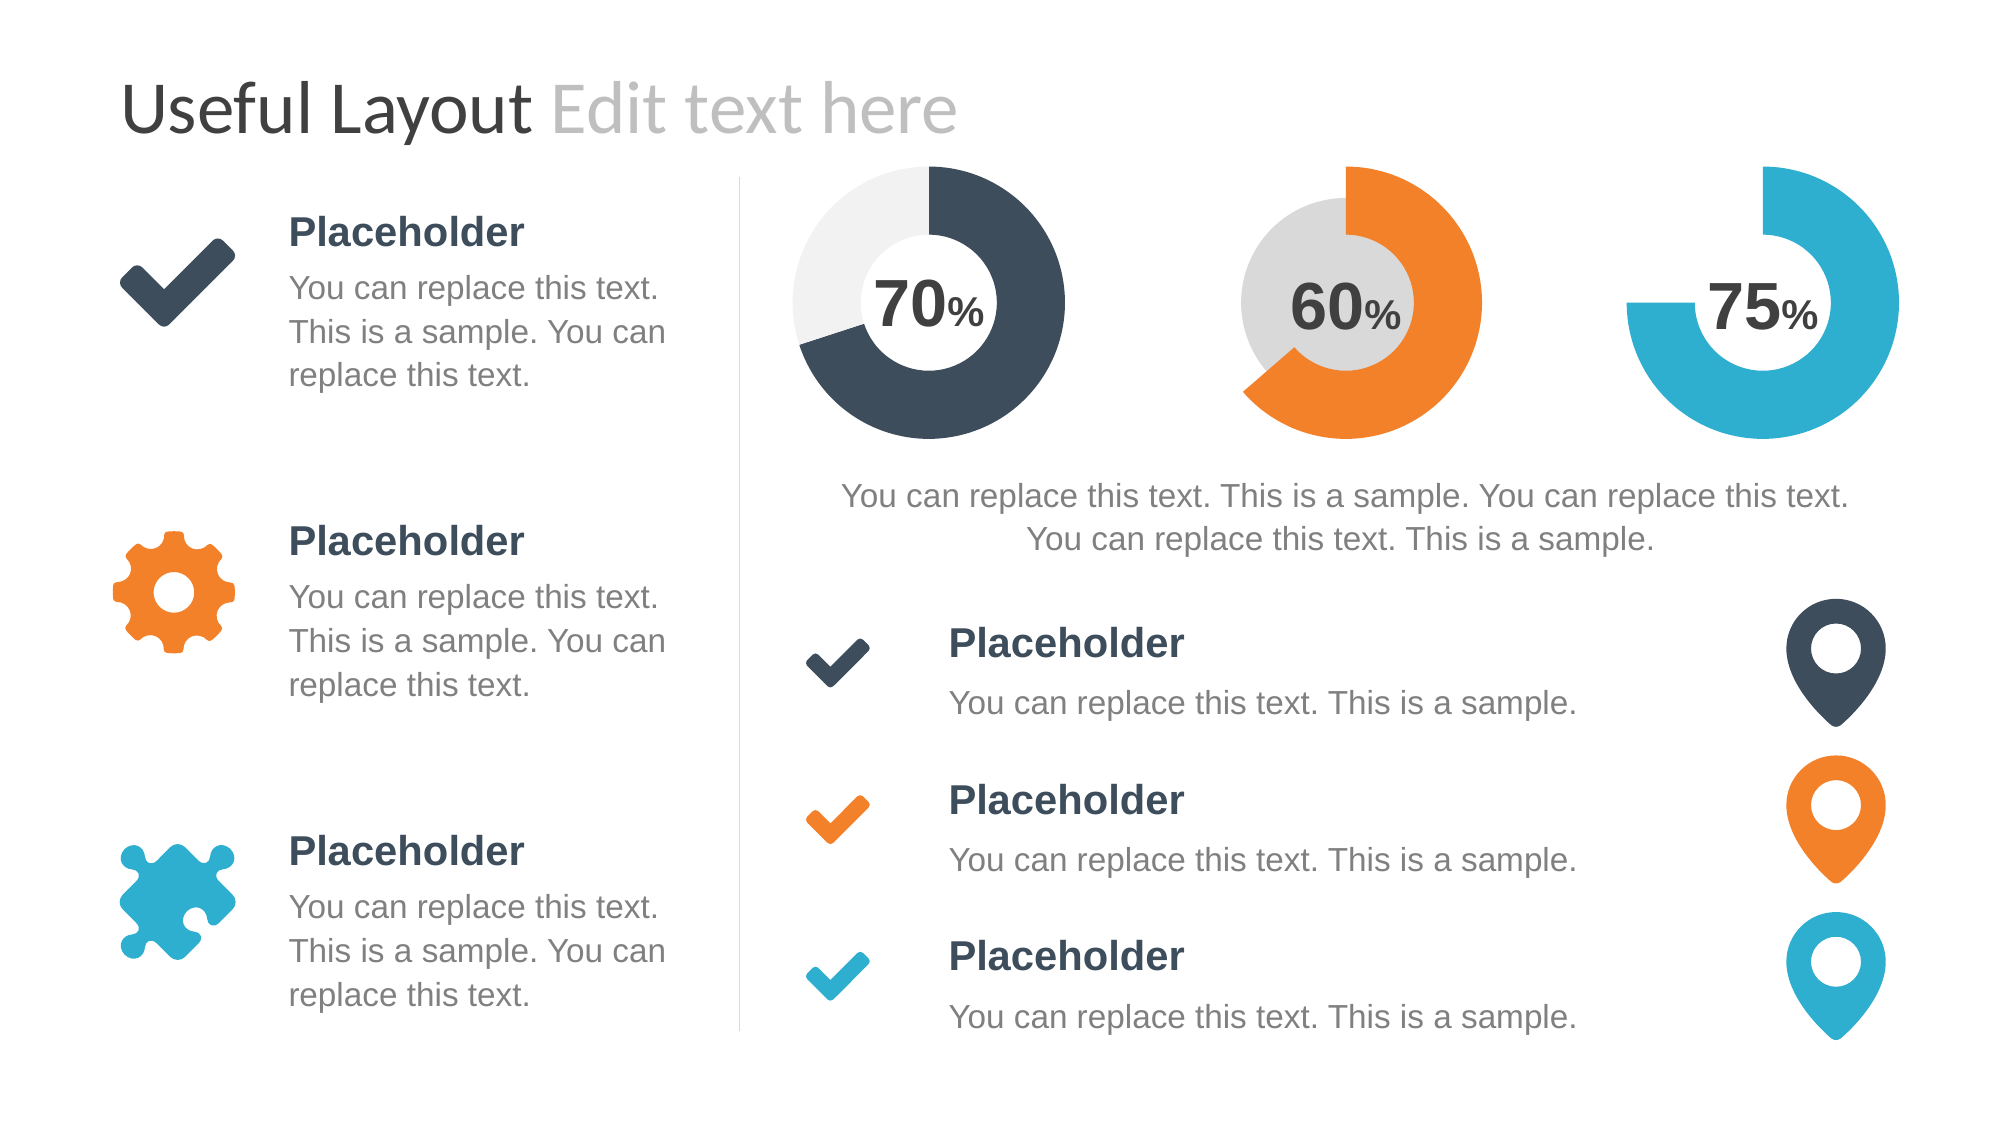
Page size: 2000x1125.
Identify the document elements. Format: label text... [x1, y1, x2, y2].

chart [746, 160, 1111, 445]
text_box Placeholder [288, 506, 681, 572]
text_box You can replace this text. This is a sample. You can replace this text. [288, 262, 681, 394]
text_box [1786, 755, 1886, 884]
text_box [805, 607, 1636, 719]
chart [1580, 160, 1945, 445]
title Useful Layout Edit text here [99, 45, 1900, 162]
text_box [805, 763, 1636, 876]
text_box [119, 844, 236, 960]
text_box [805, 920, 1636, 1032]
text_box You can replace this text. This is a sample. You can replace this text. You can replace this text. This is a sample. [839, 469, 1852, 558]
text_box You can replace this text. This is a sample. You can replace this text. [288, 882, 681, 1013]
text_box You can replace this text. This is a sample. You can replace this text. [288, 572, 681, 704]
text_box [112, 531, 235, 654]
text_box [120, 238, 236, 327]
chart [1163, 160, 1528, 445]
text_box [1786, 912, 1886, 1041]
text_box Placeholder [288, 816, 681, 882]
text_box [1786, 598, 1886, 727]
text_box Placeholder [288, 197, 681, 262]
